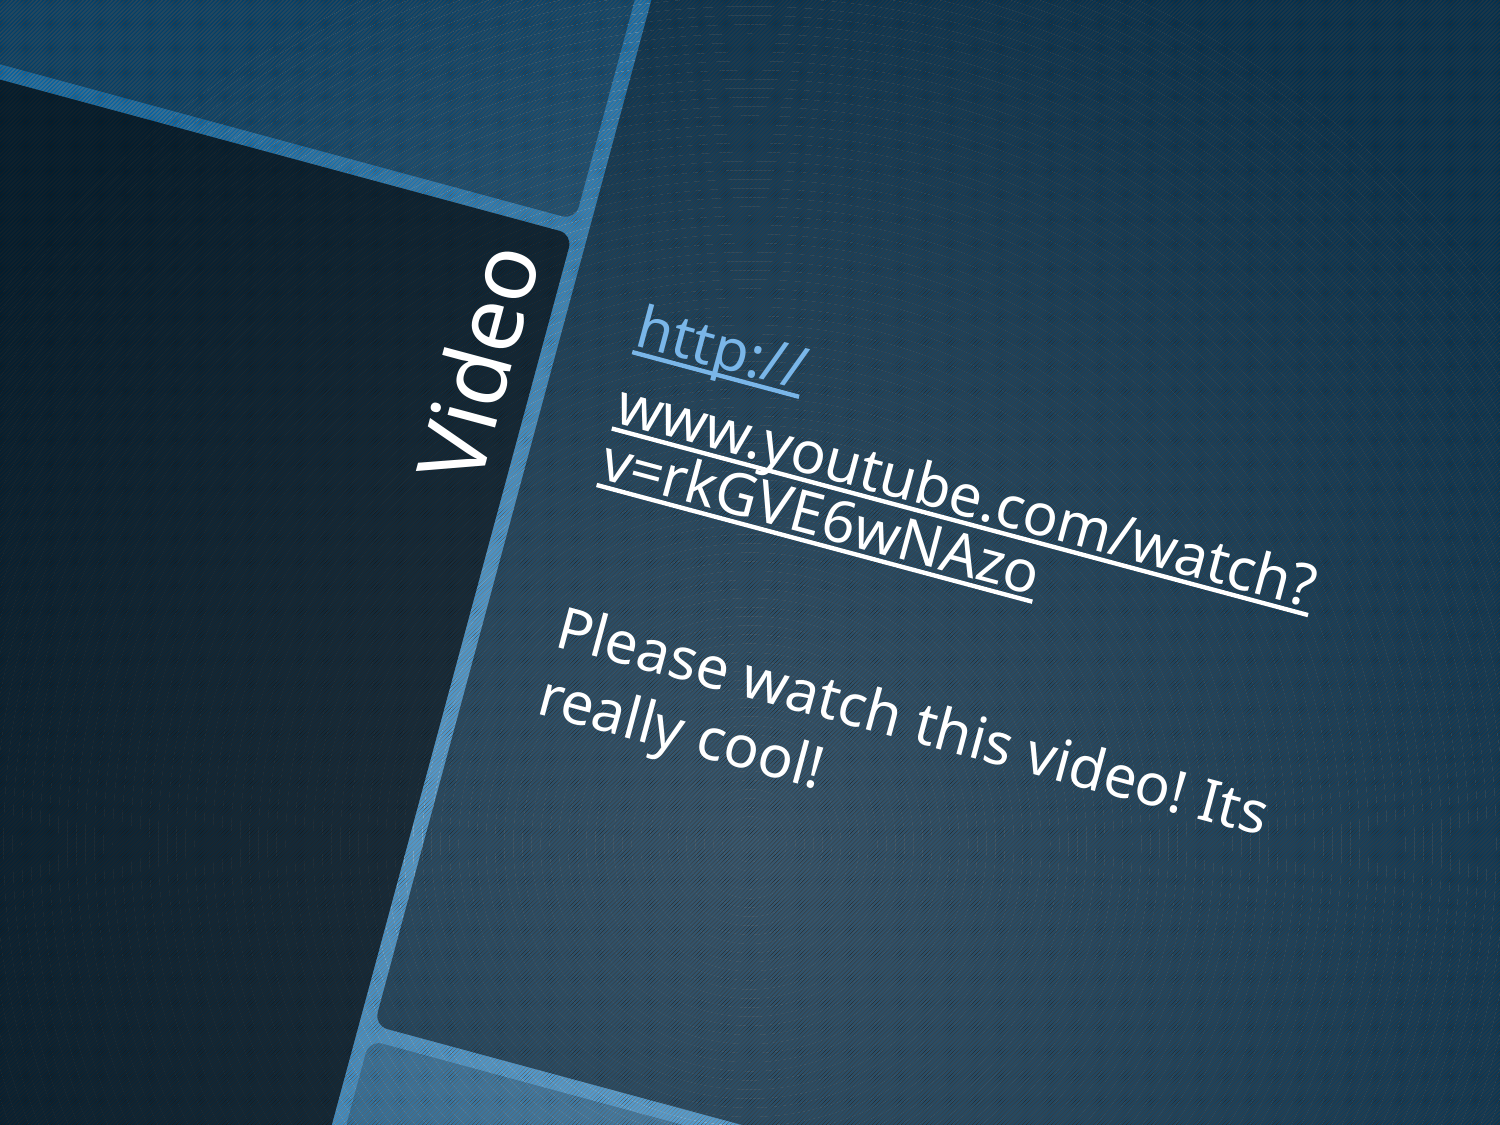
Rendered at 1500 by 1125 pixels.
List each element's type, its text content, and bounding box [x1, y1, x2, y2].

list http://www.youtube.com/watch?v=rkGVE6wNAzo Please watch this video! Its really cool! [475, 72, 1430, 1076]
title Video [87, 175, 572, 1050]
